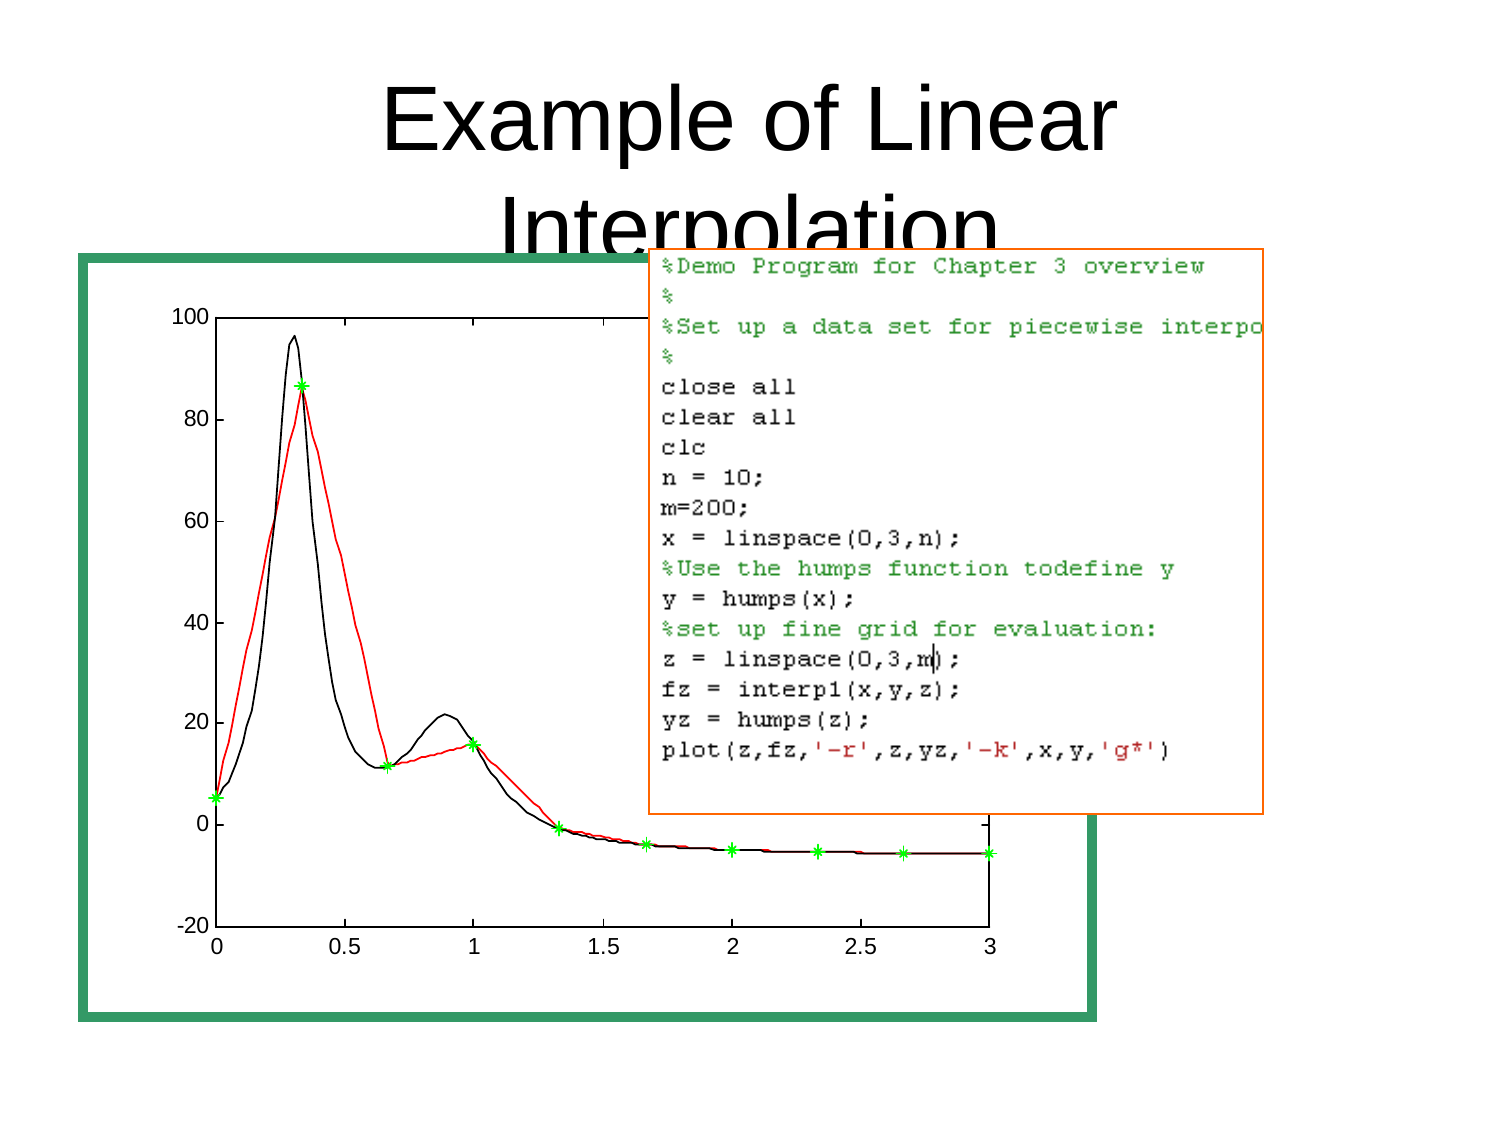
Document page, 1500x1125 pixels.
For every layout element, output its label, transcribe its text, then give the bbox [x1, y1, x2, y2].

title Example of Linear Interpolation [112, 74, 1388, 263]
picture [87, 249, 1263, 1013]
